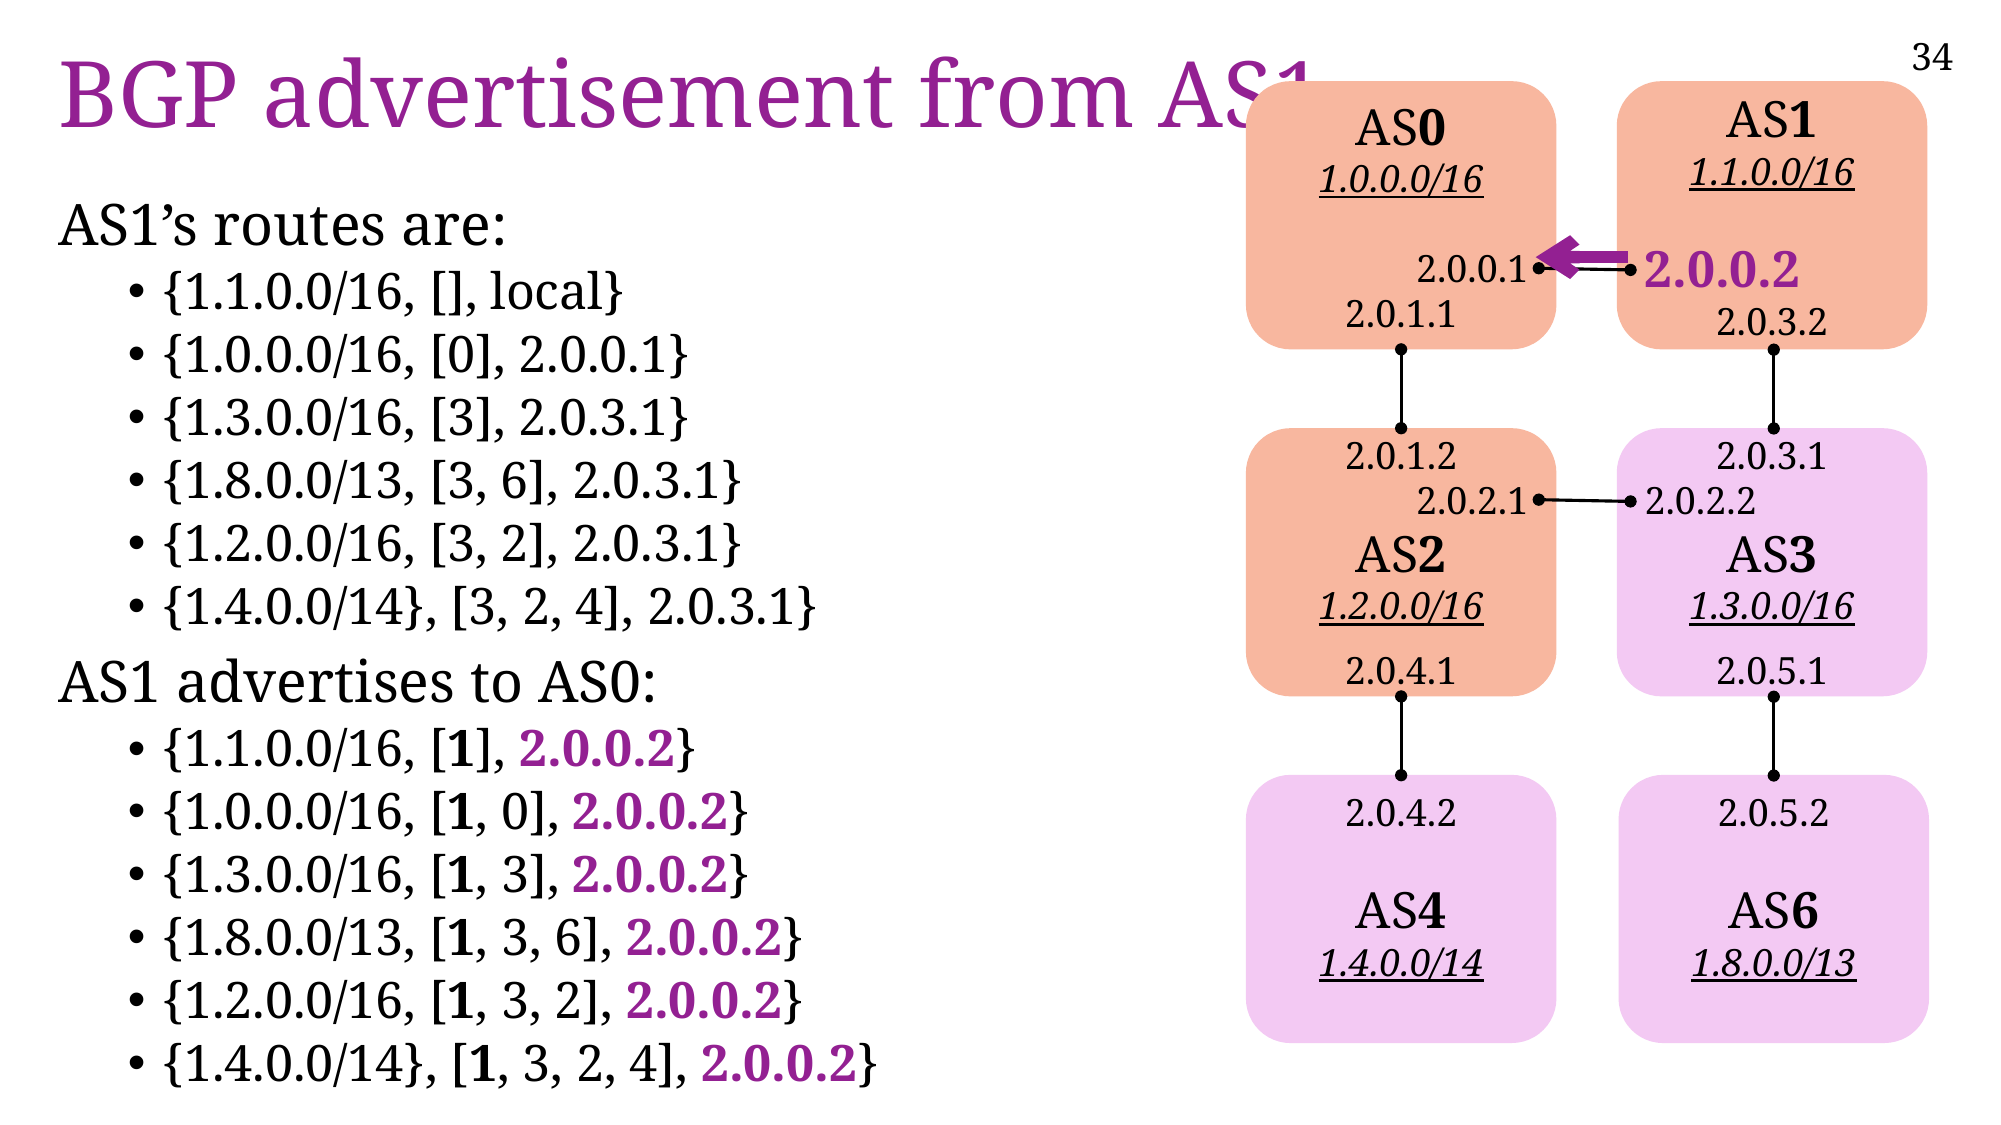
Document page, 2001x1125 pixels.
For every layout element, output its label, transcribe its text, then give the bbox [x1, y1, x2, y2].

title BGP advertisement from AS1 [43, 25, 1953, 171]
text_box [1245, 81, 1930, 1044]
list AS1’s routes are: {1.1.0.0/16, [], local} {1.0.0.0/16, [0], 2.0.0.1} {1.3.0.0/16, [3], 2.0.3.1} {1.8.0.0/13, [3, 6], 2.0.3.1} {1.2.0.0/16, [3, 2], 2.0.3.1} {1.4.0.0/14}, [3, 2, 4], 2.0.3.1} AS1 advertises to AS0: {1.1.0.0/16, [1], 2.0.0.2} {1.0.0.0/16, [1, 0], 2.0.0.2} {1.3.0.0/16, [1, 3], 2.0.0.2} {1.8.0.0/13, [1, 3, 6], 2.0.0.2} {1.2.0.0/16, [1, 3, 2], 2.0.0.2} {1.4.0.0/14}, [1, 3, 2, 4], 2.0.0.2} [43, 188, 1184, 1106]
